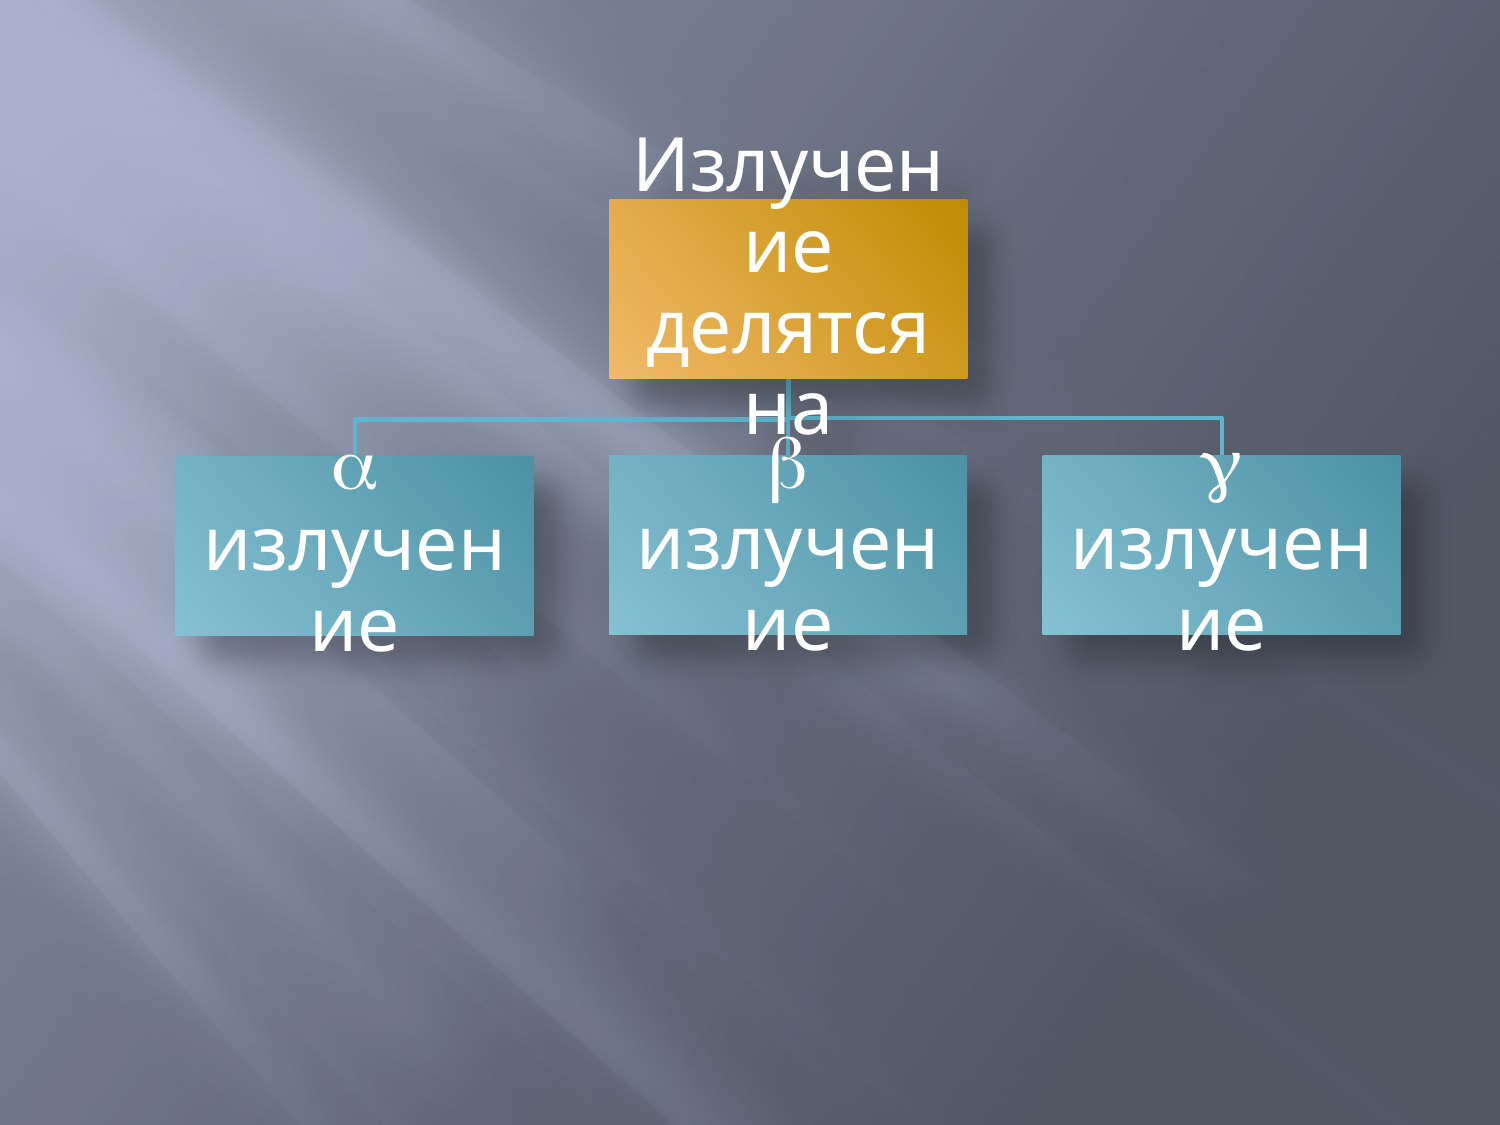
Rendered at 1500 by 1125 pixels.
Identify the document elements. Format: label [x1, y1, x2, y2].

list [175, 46, 1401, 790]
